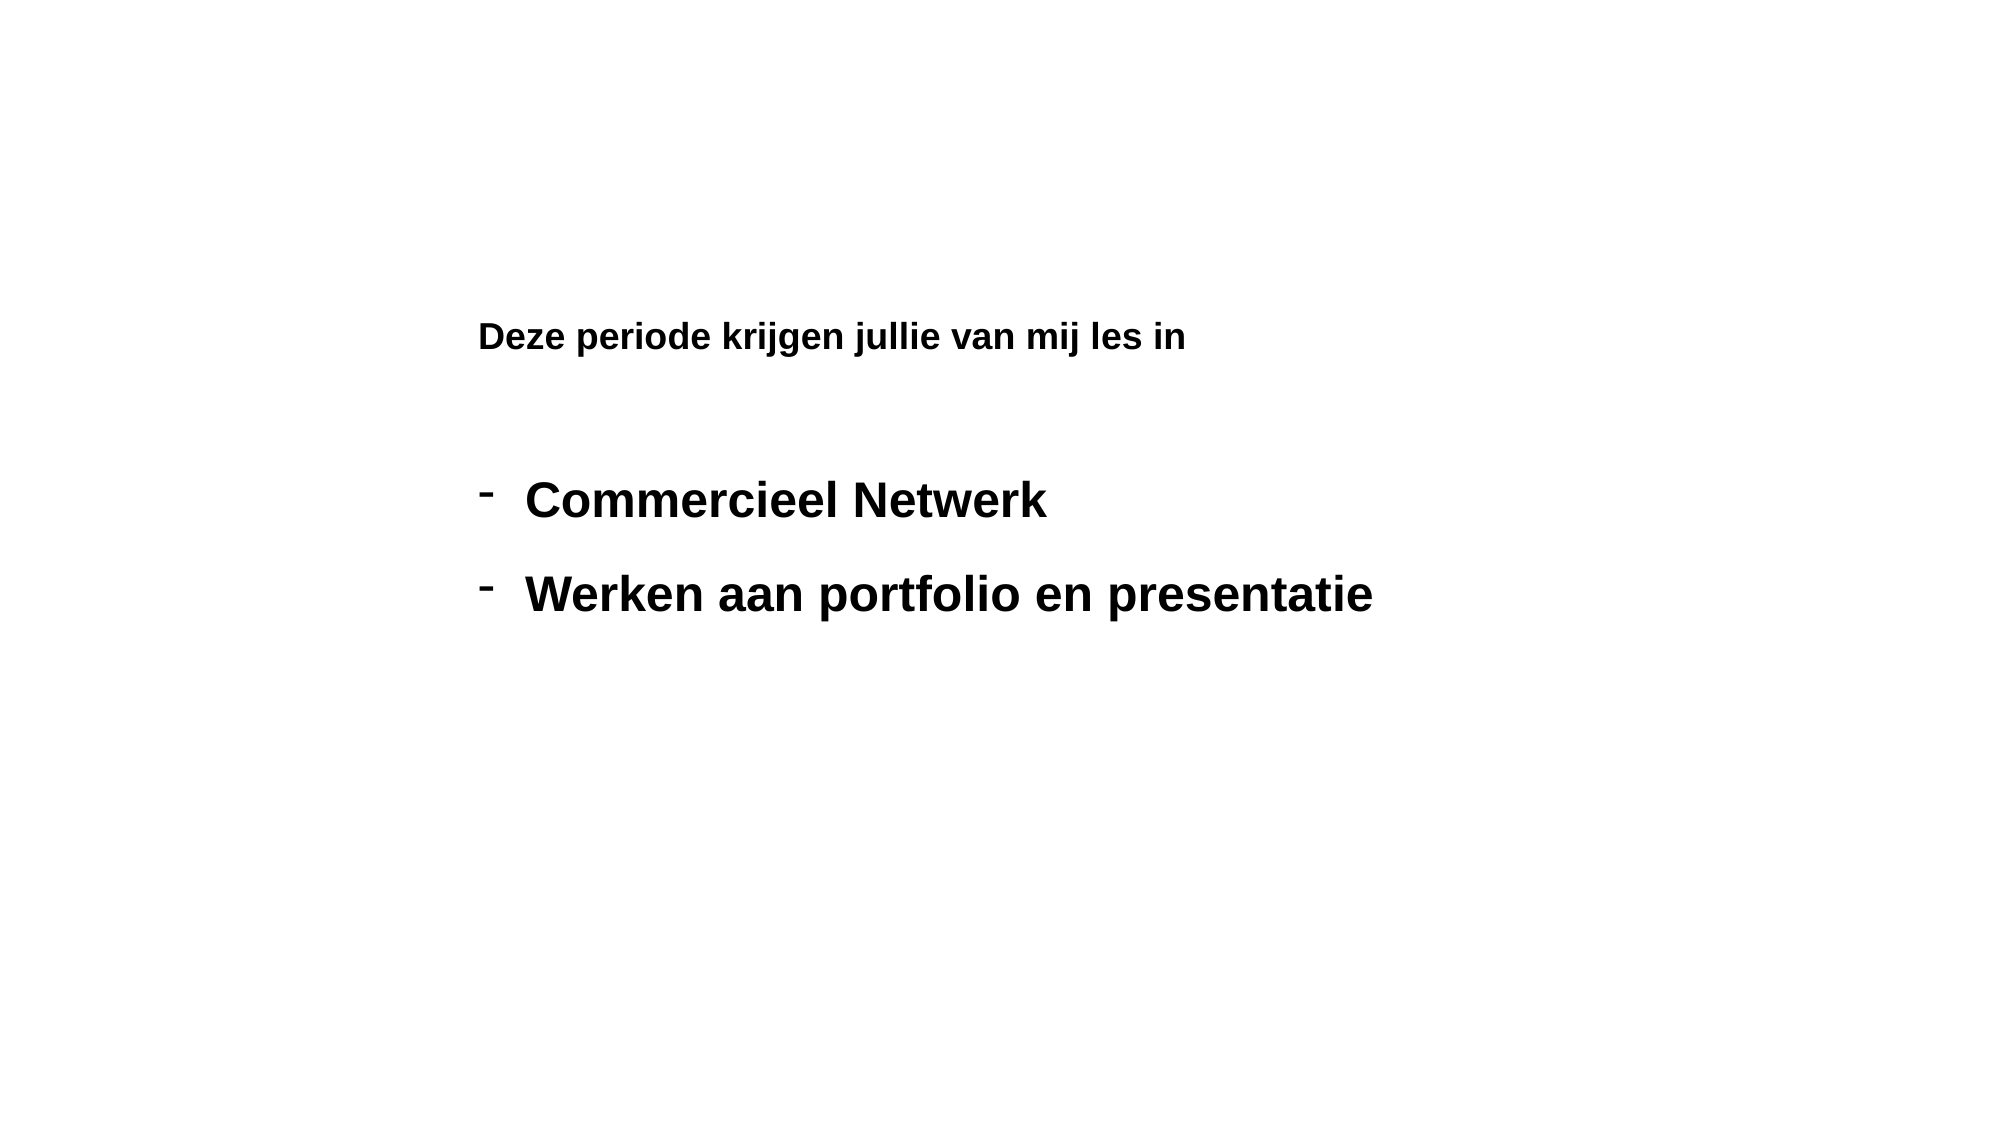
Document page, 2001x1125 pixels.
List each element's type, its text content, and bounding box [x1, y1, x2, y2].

text_box Deze periode krijgen jullie van mij les in Commercieel Netwerk Werken aan portfolio en presentatie [463, 297, 1624, 860]
